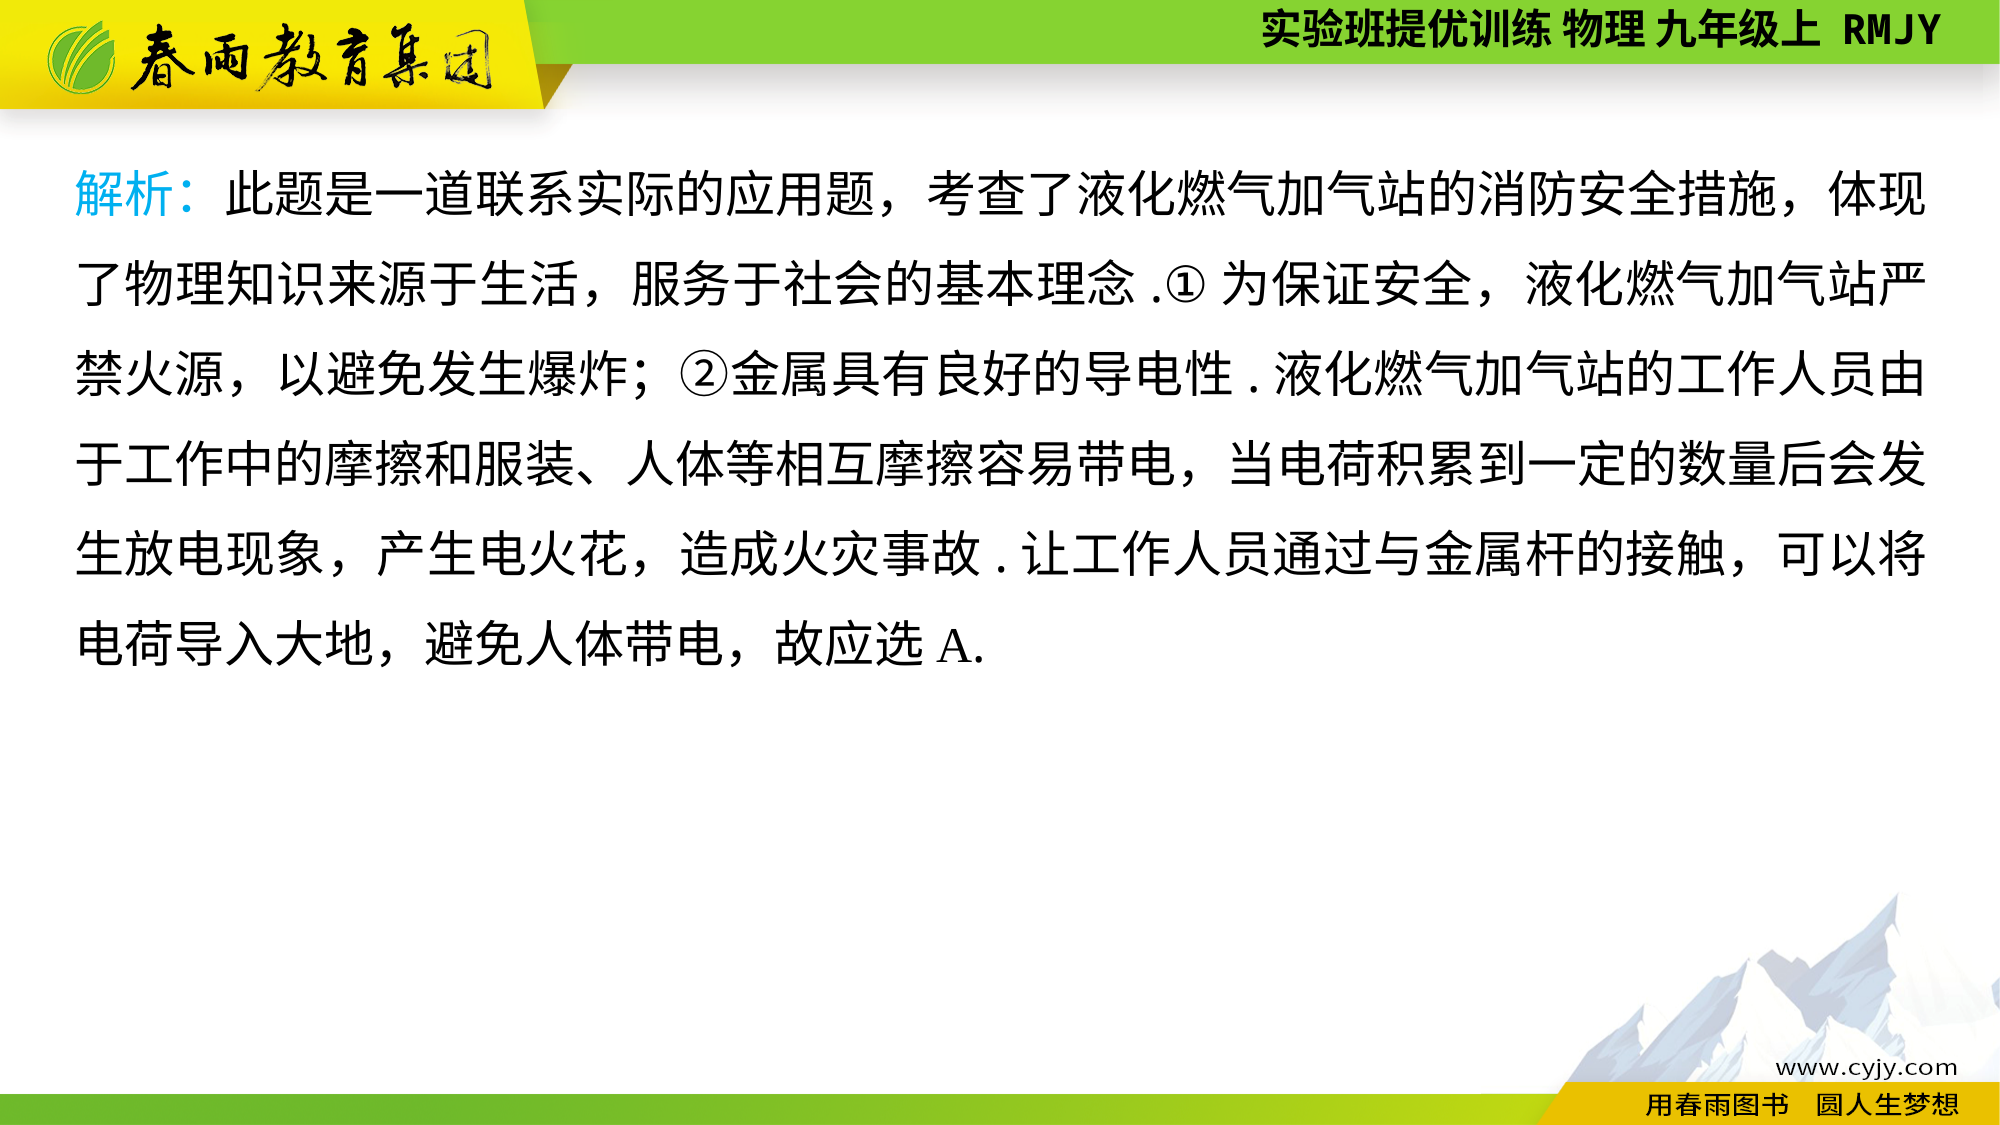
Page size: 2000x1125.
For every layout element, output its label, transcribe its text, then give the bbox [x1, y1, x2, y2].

picture [0, 0, 2000, 1125]
list 解析：此题是一道联系实际的应用题，考查了液化燃气加气站的消防安全措施，体现了物理知识来源于生活，服务于社会的基本理念.①为保证安全，液化燃气加气站严禁火源，以避免发生爆炸；②金属具有良好的导电性.液化燃气加气站的工作人员由于工作中的摩擦和服装、人体等相互摩擦容易带电，当电荷积累到一定的数量后会发生放电现象，产生电火花，造成火灾事故.让工作人员通过与金属杆的接触，可以将电荷导入大地，避免人体带电，故应选A. [59, 125, 1944, 675]
